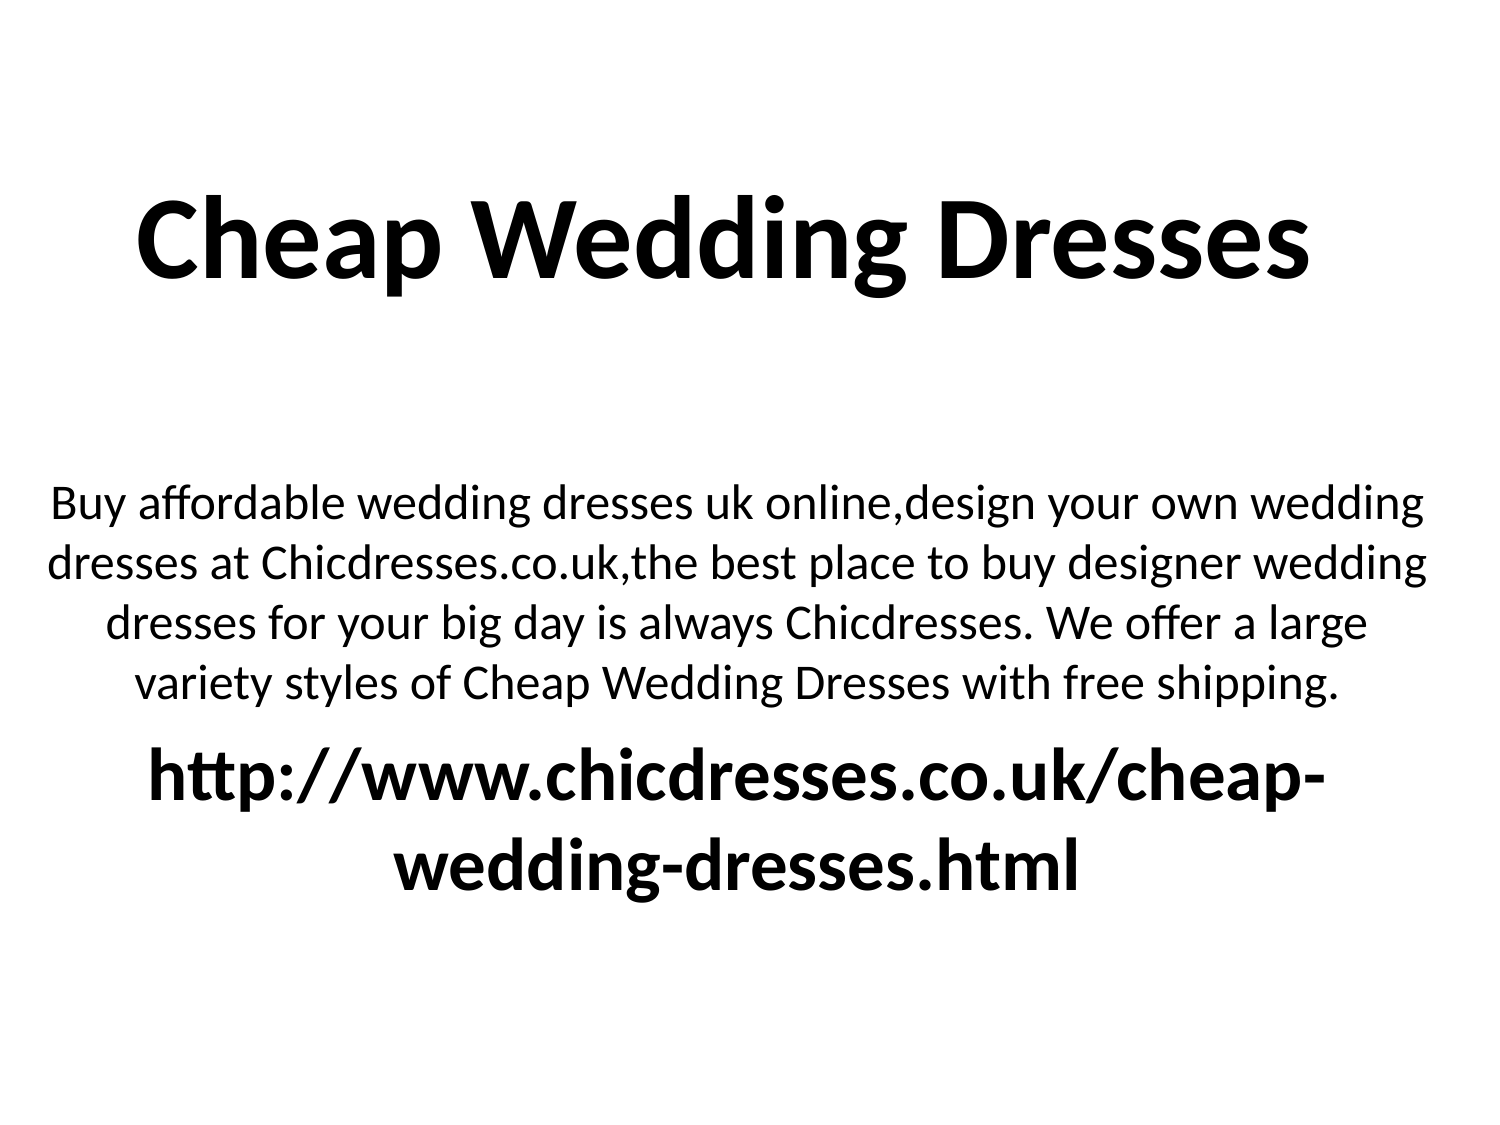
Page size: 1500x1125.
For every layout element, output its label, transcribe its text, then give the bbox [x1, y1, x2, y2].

subtitle Buy affordable wedding dresses uk online,design your own wedding dresses at Chicdresses.co.uk,the best place to buy designer wedding dresses for your big day is always Chicdresses. We offer a large variety styles of Cheap Wedding Dresses with free shipping. http://www.chicdresses.co.uk/cheap-wedding-dresses.html [24, 462, 1450, 888]
title Cheap Wedding Dresses [87, 149, 1363, 392]
